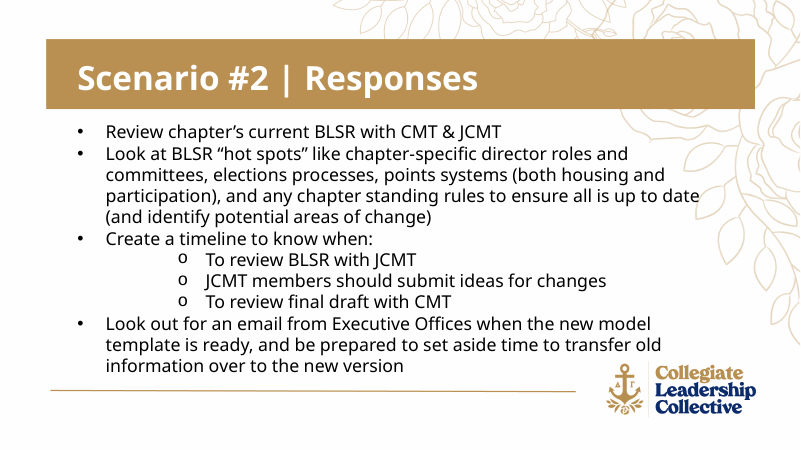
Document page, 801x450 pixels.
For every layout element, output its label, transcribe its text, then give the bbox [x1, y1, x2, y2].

list Review chapter’s current BLSR with CMT & JCMT Look at BLSR “hot spots” like chapter-specific director roles and committees, elections processes, points systems (both housing and participation), and any chapter standing rules to ensure all is up to date (and identify potential areas of change) Create a timeline to know when: To review BLSR with JCMT JCMT members should submit ideas for changes To review final draft with CMT Look out for an email from Executive Offices when the new model template is ready, and be prepared to set aside time to transfer old information over to the new version [62, 113, 738, 397]
list Scenario #2 | Responses [62, 50, 738, 100]
picture [0, 0, 801, 450]
